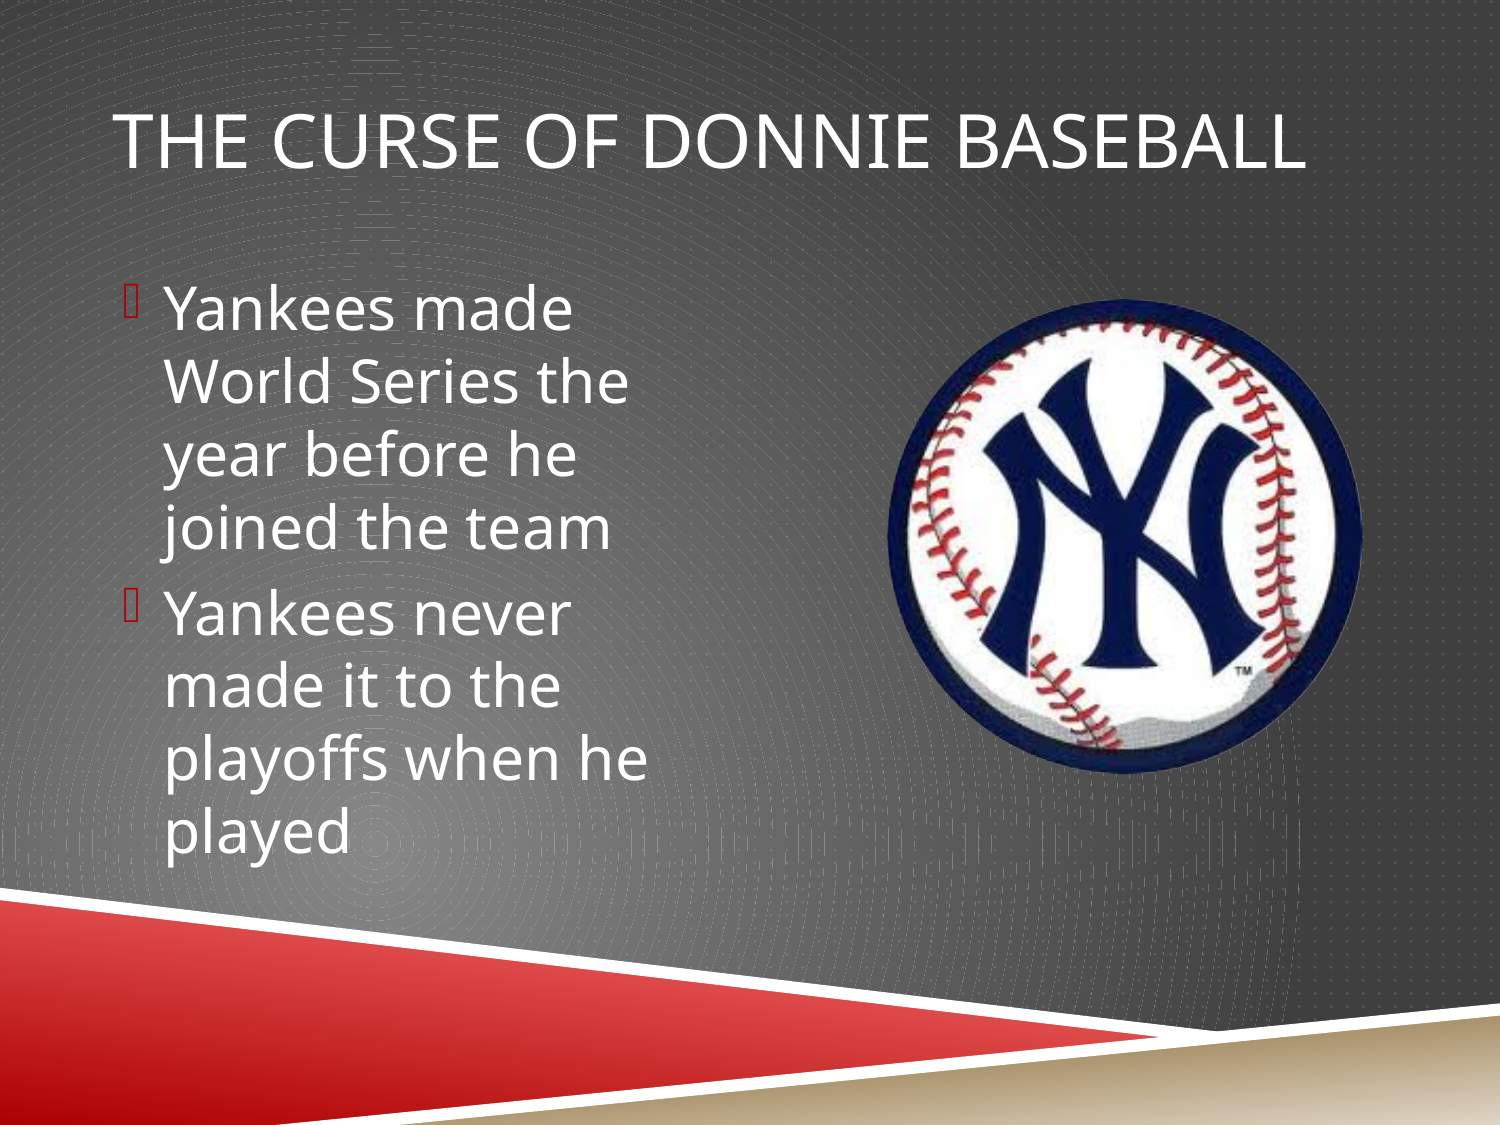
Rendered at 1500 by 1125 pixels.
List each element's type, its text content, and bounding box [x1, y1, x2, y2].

picture [887, 298, 1363, 775]
title The Curse of Donnie Baseball [112, 45, 1388, 233]
list Yankees made World Series the year before he joined the team Yankees never made it to the playoffs when he played [112, 262, 750, 875]
